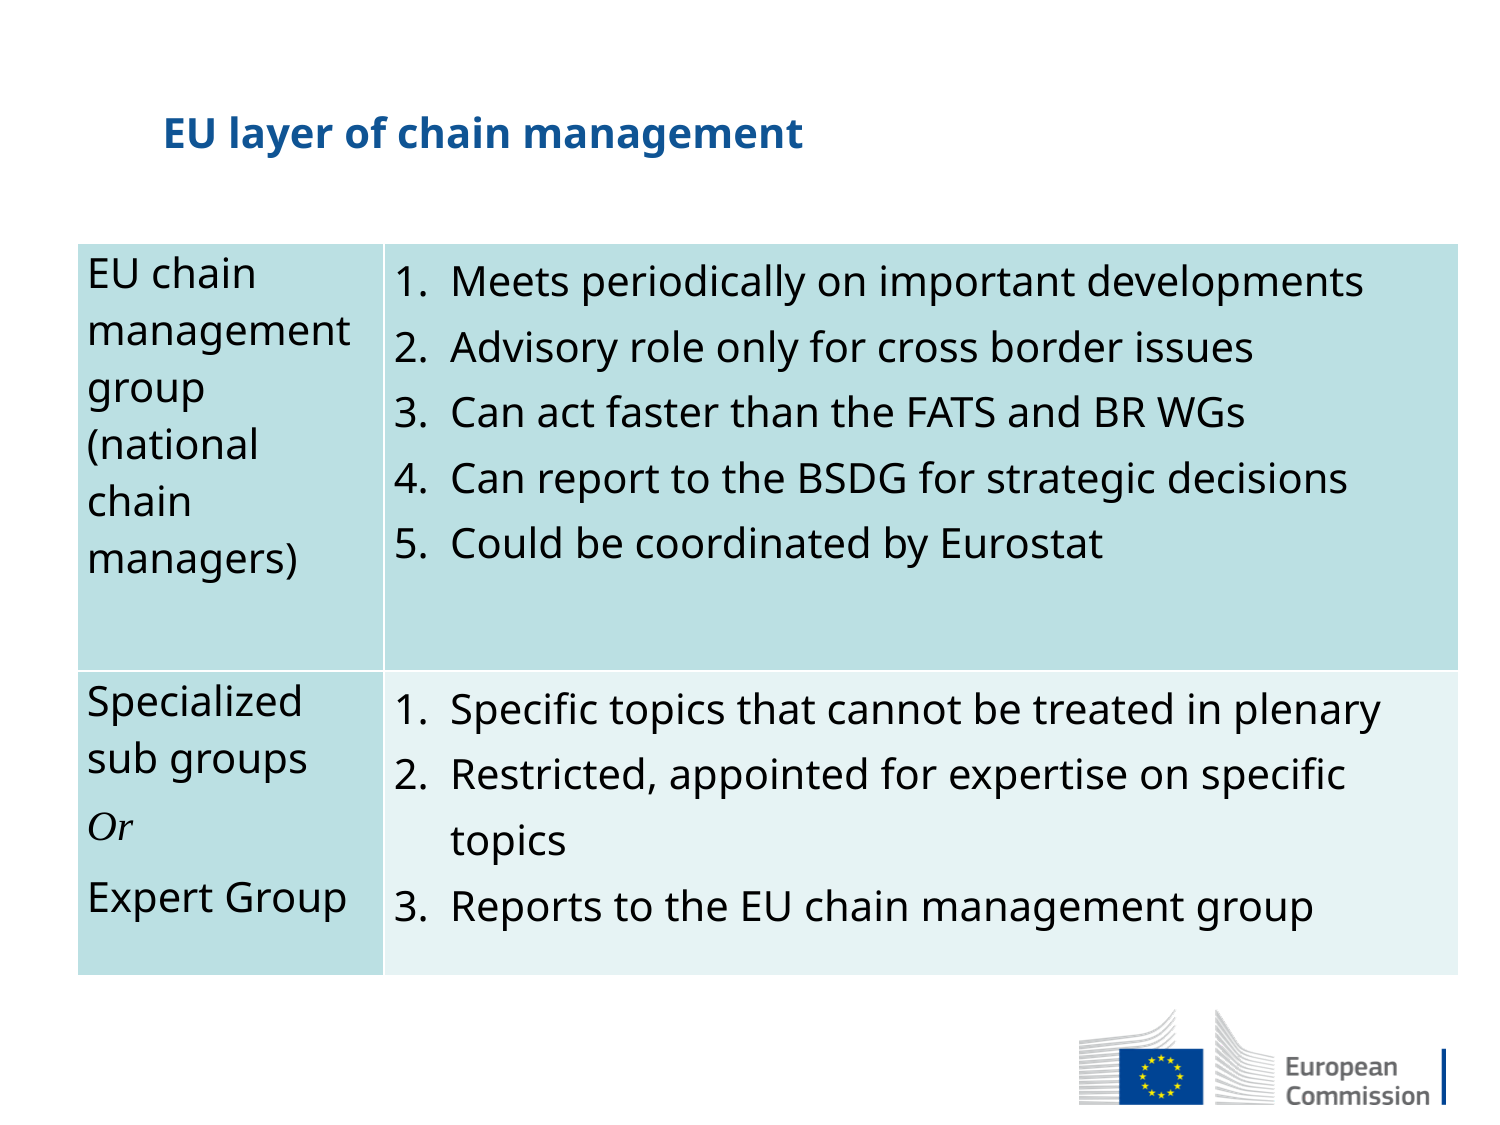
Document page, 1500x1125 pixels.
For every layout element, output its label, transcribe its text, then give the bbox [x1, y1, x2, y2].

picture [1078, 1008, 1447, 1106]
table_cell Specific topics that cannot be treated in plenary Restricted, appointed for expertise on specific topics Reports to the EU chain management group [385, 672, 1458, 975]
table_header Meets periodically on important developments Advisory role only for cross border issues Can act faster than the FATS and BR WGs Can report to the BSDG for strategic decisions Could be coordinated by Eurostat [385, 244, 1458, 670]
table_cell Specialized sub groups Or Expert Group [78, 672, 383, 975]
table_header EU chain management group (national chain managers) [78, 244, 383, 670]
text_box EU layer of chain management [147, 54, 1479, 209]
